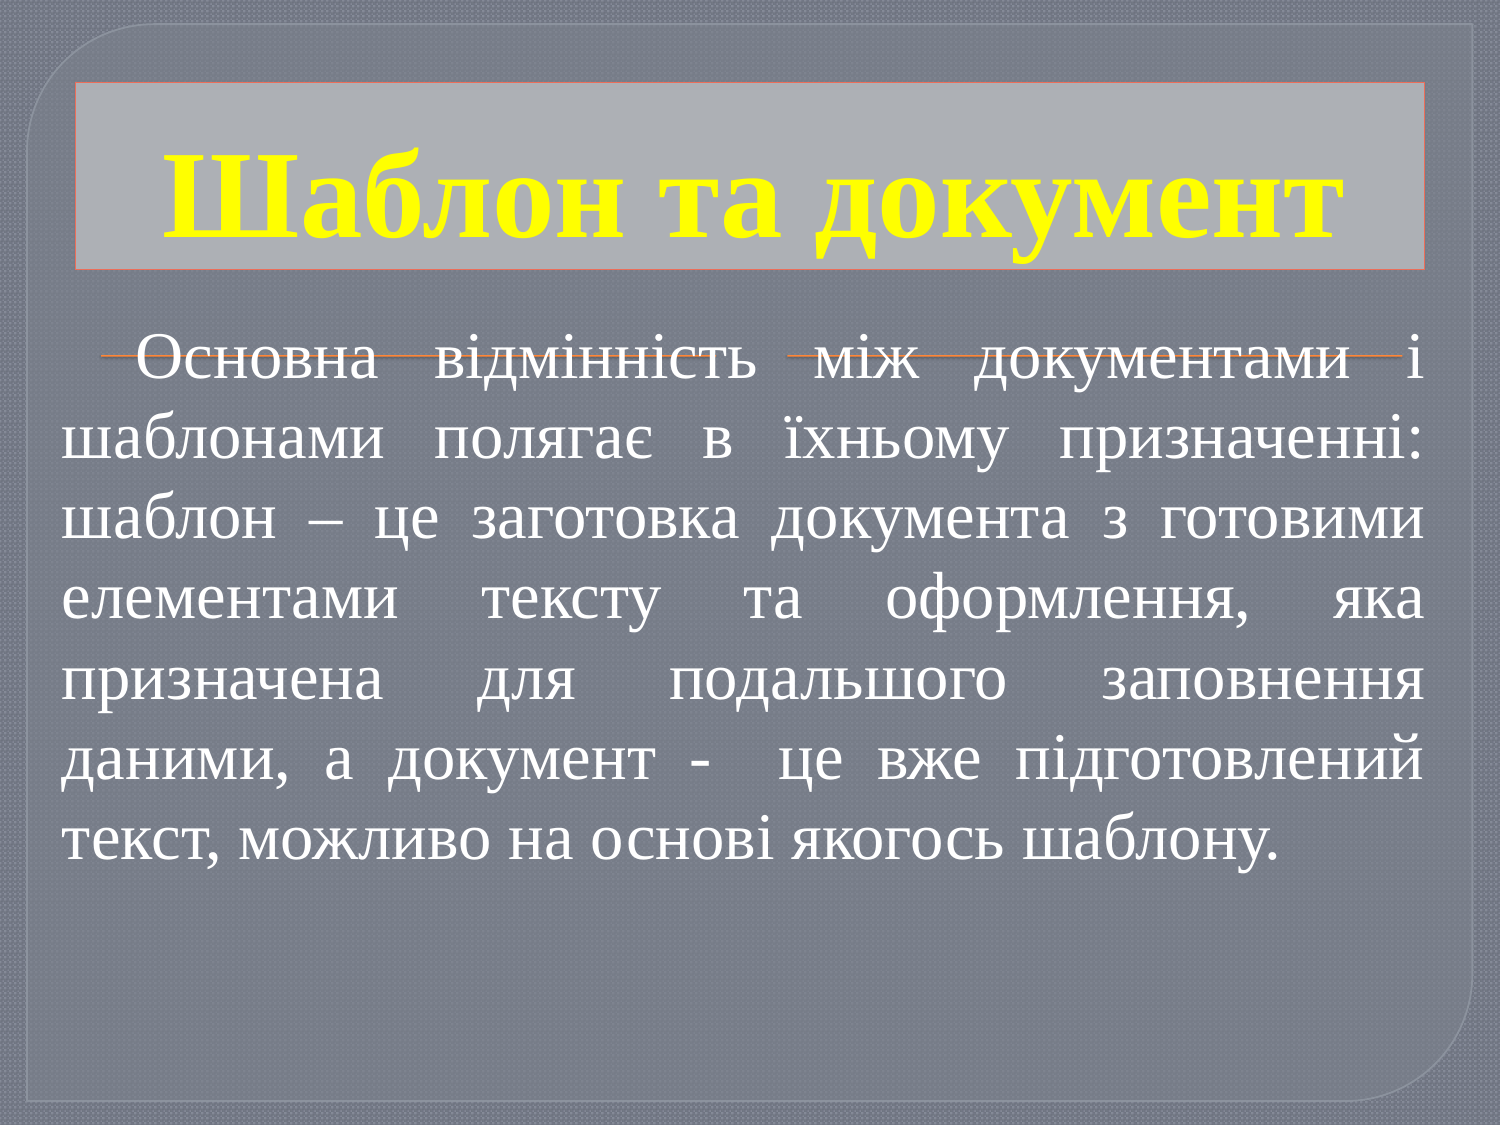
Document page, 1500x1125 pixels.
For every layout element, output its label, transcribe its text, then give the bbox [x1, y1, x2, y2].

list Основна відмінність між документами і шаблонами полягає в їхньому призначенні: шаблон – це заготовка документа з готовими елементами тексту та оформлення, яка призначена для подальшого заповнення даними, а документ - це вже підготовлений текст, можливо на основі якогось шаблону. [46, 304, 1442, 950]
title Шаблон та документ [75, 82, 1425, 270]
